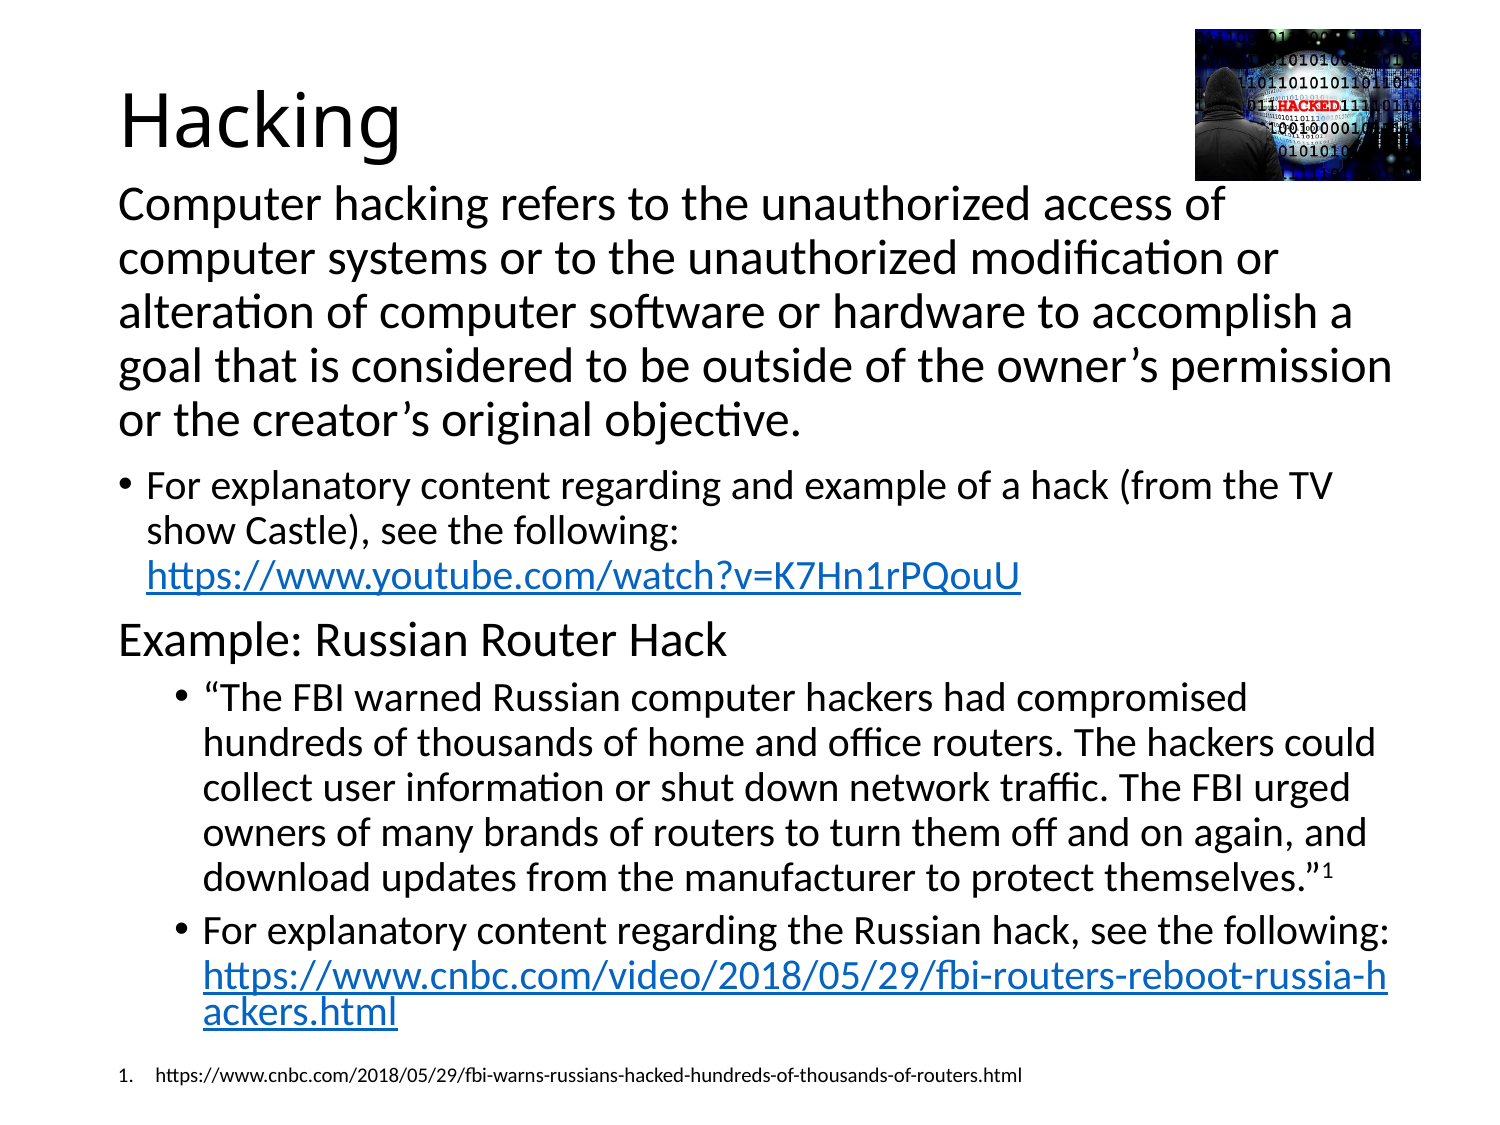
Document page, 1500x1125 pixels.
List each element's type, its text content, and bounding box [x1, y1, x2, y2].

title Hacking [102, 14, 1398, 169]
picture [1195, 29, 1421, 181]
list Computer hacking refers to the unauthorized access of computer systems or to the unauthorized modification or alteration of computer software or hardware to accomplish a goal that is considered to be outside of the owner’s permission or the creator’s original objective. For explanatory content regarding and example of a hack (from the TV show Castle), see the following: https://www.youtube.com/watch?v=K7Hn1rPQouU Example: Russian Router Hack “The FBI warned Russian computer hackers had compromised hundreds of thousands of home and office routers. The hackers could collect user information or shut down network traffic. The FBI urged owners of many brands of routers to turn them off and on again, and download updates from the manufacturer to protect themselves.”1 For explanatory content regarding the Russian hack, see the following: https://www.cnbc.com/video/2018/05/29/fbi-routers-reboot-russia-hackers.html [102, 169, 1422, 956]
text_box https://www.cnbc.com/2018/05/29/fbi-warns-russians-hacked-hundreds-of-thousands-of-routers.html [103, 1054, 1397, 1095]
